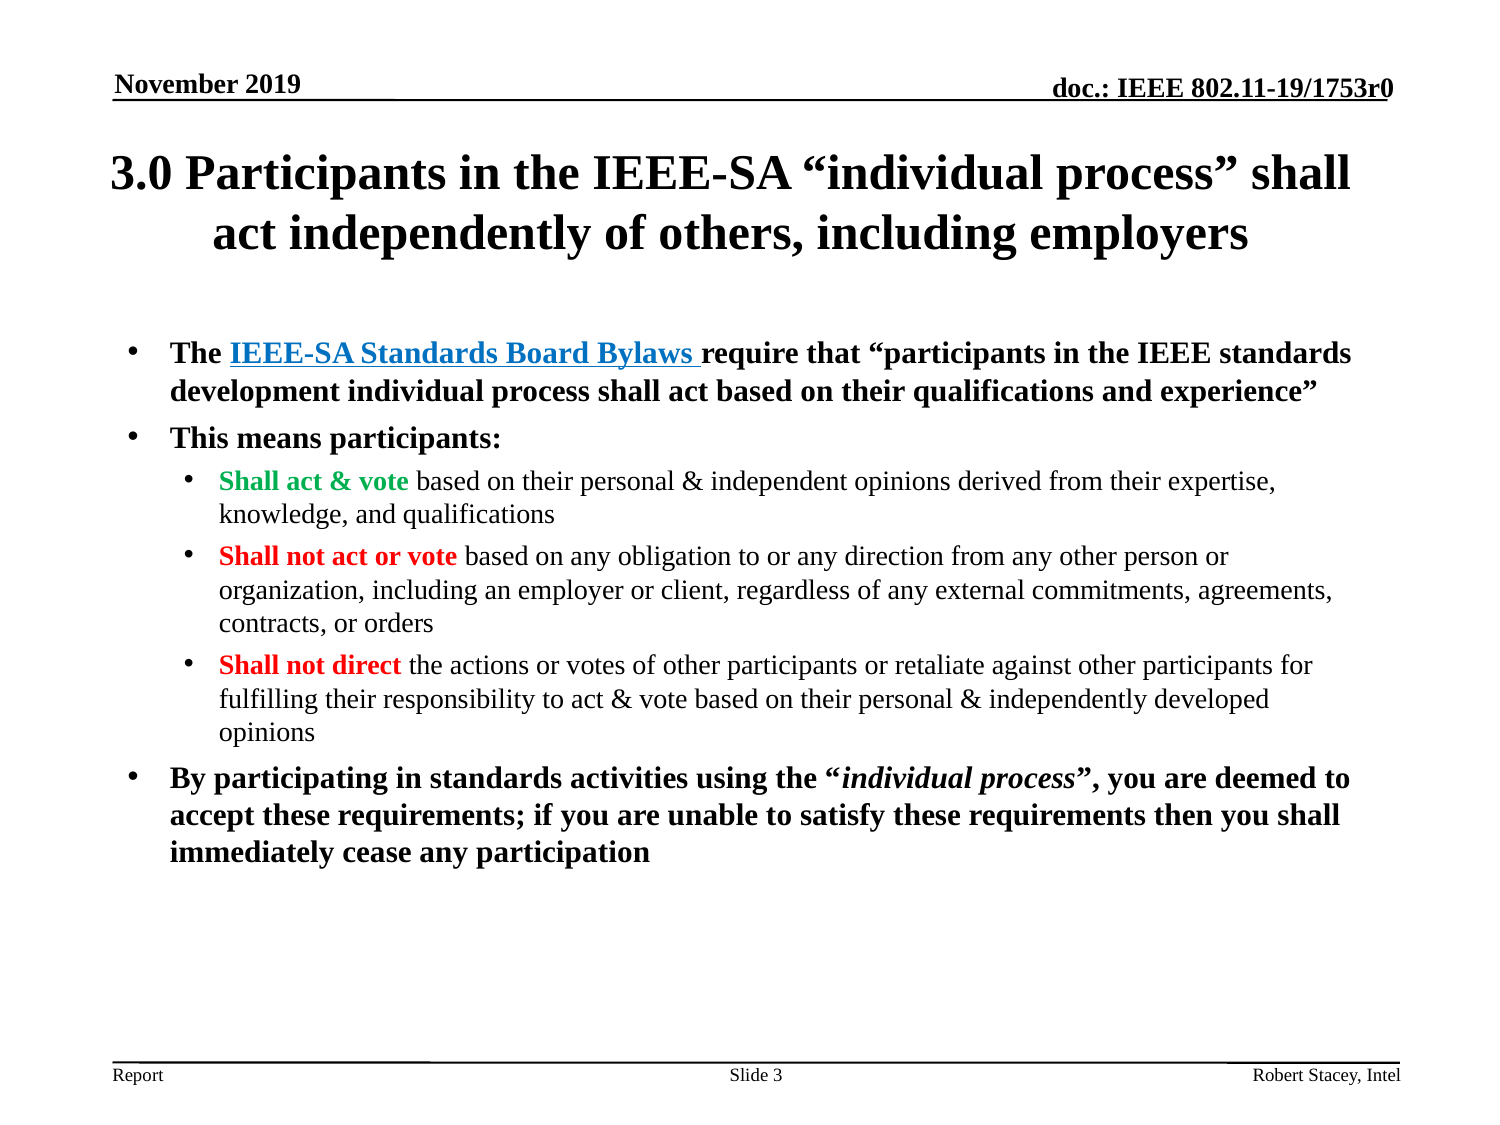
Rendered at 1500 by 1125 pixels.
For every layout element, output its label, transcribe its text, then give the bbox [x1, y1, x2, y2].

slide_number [114, 54, 423, 100]
slide_number Slide 3 [712, 1061, 800, 1123]
footer Robert Stacey, Intel [878, 1061, 1402, 1093]
list The IEEE-SA Standards Board Bylaws require that “participants in the IEEE standards development individual process shall act based on their qualifications and experience” This means participants: Shall act & vote based on their personal & independent opinions derived from their expertise, knowledge, and qualifications Shall not act or vote based on any obligation to or any direction from any other person or organization, including an employer or client, regardless of any external commitments, agreements, contracts, or orders Shall not direct the actions or votes of other participants or retaliate against other participants for fulfilling their responsibility to act & vote based on their personal & independently developed opinions By participating in standards activities using the “individual process”, you are deemed to accept these requirements; if you are unable to satisfy these requirements then you shall immediately cease any participation [112, 324, 1388, 1000]
title 3.0 Participants in the IEEE-SA “individual process” shall act independently of others, including employers [74, 112, 1388, 288]
